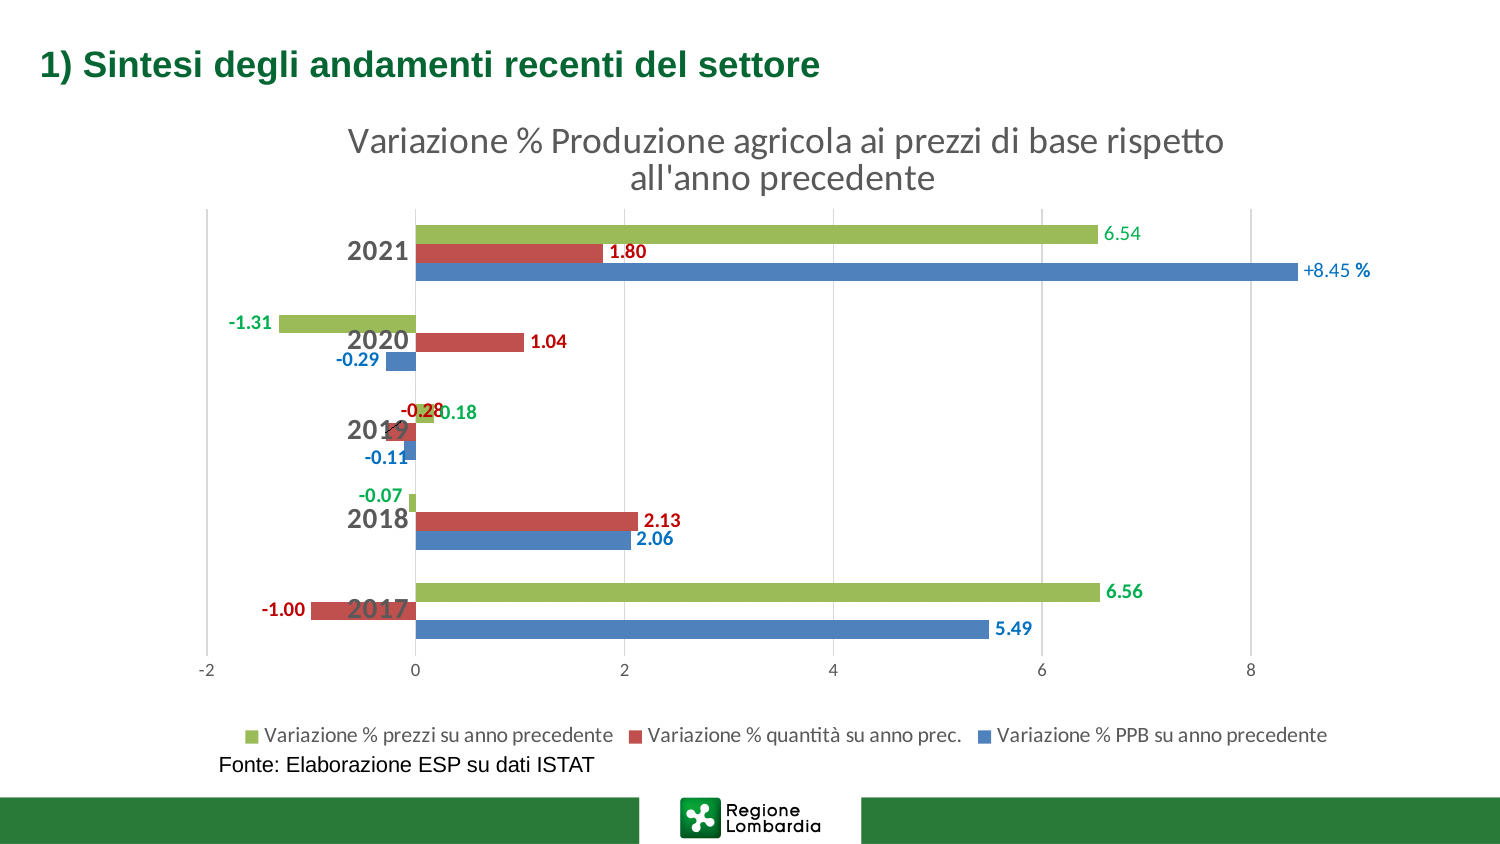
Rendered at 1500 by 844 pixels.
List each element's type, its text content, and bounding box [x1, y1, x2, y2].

title 1) Sintesi degli andamenti recenti del settore [24, 11, 1486, 93]
text_box Fonte: Elaborazione ESP su dati ISTAT [204, 763, 611, 785]
chart [172, 92, 1402, 755]
picture [0, 0, 1500, 844]
